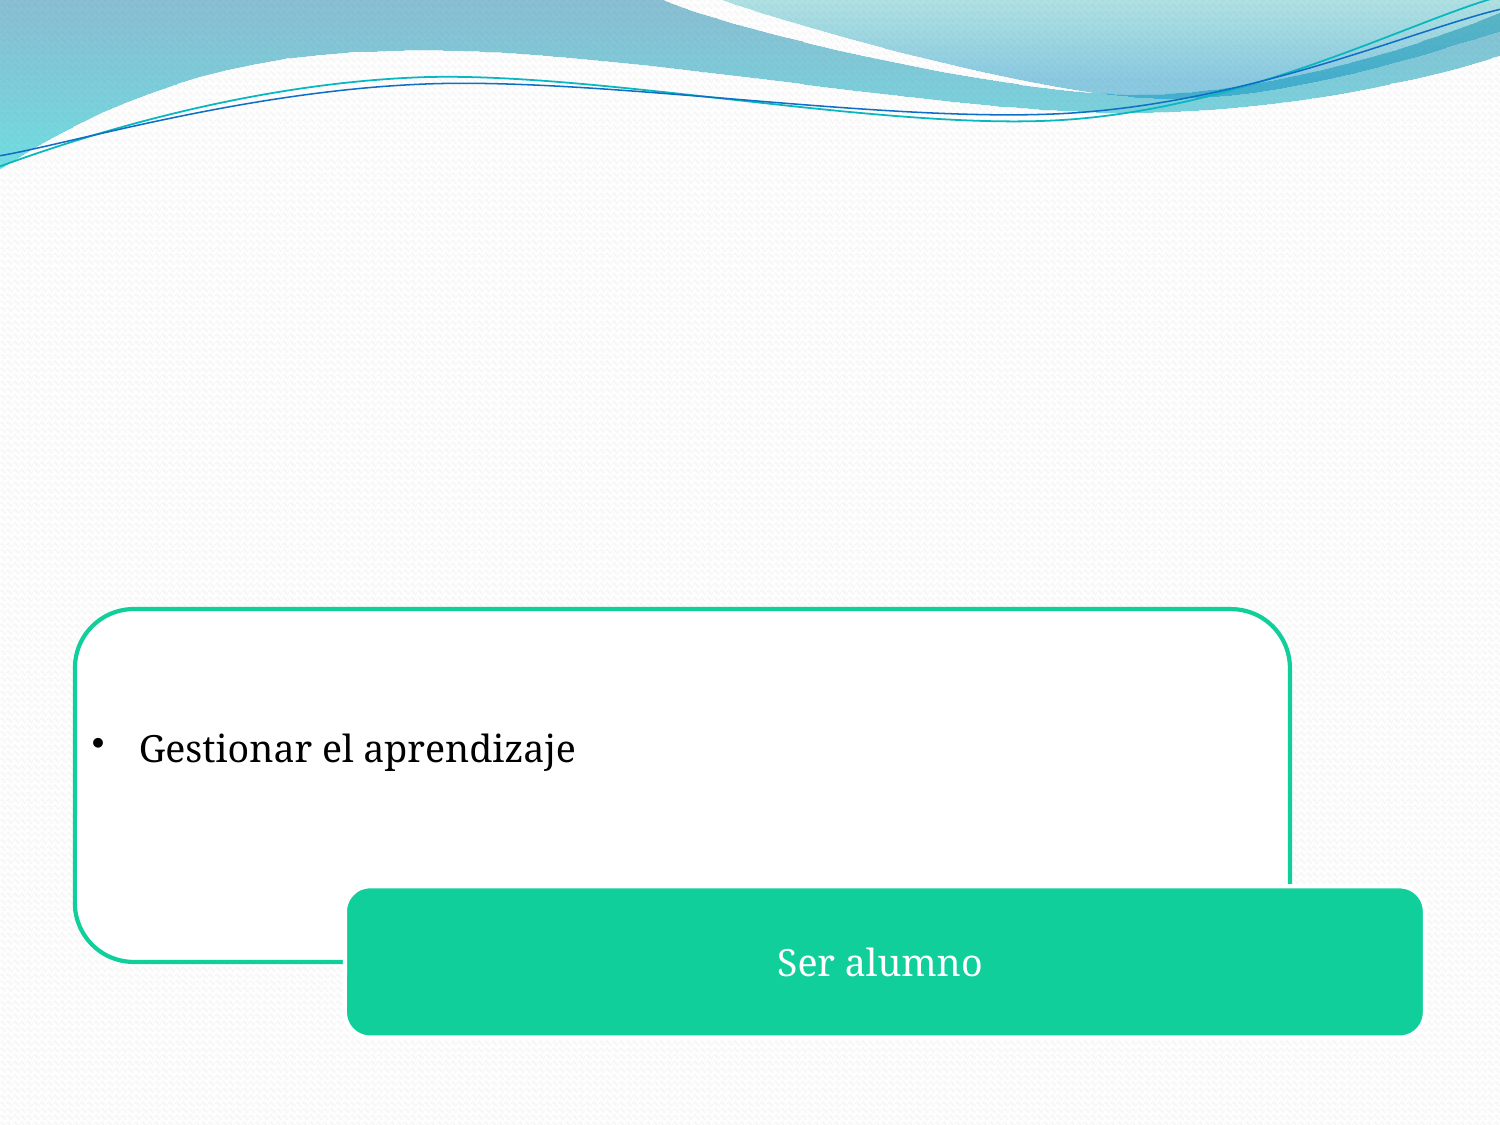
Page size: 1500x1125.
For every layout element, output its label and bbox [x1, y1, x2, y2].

list [74, 317, 1426, 1038]
